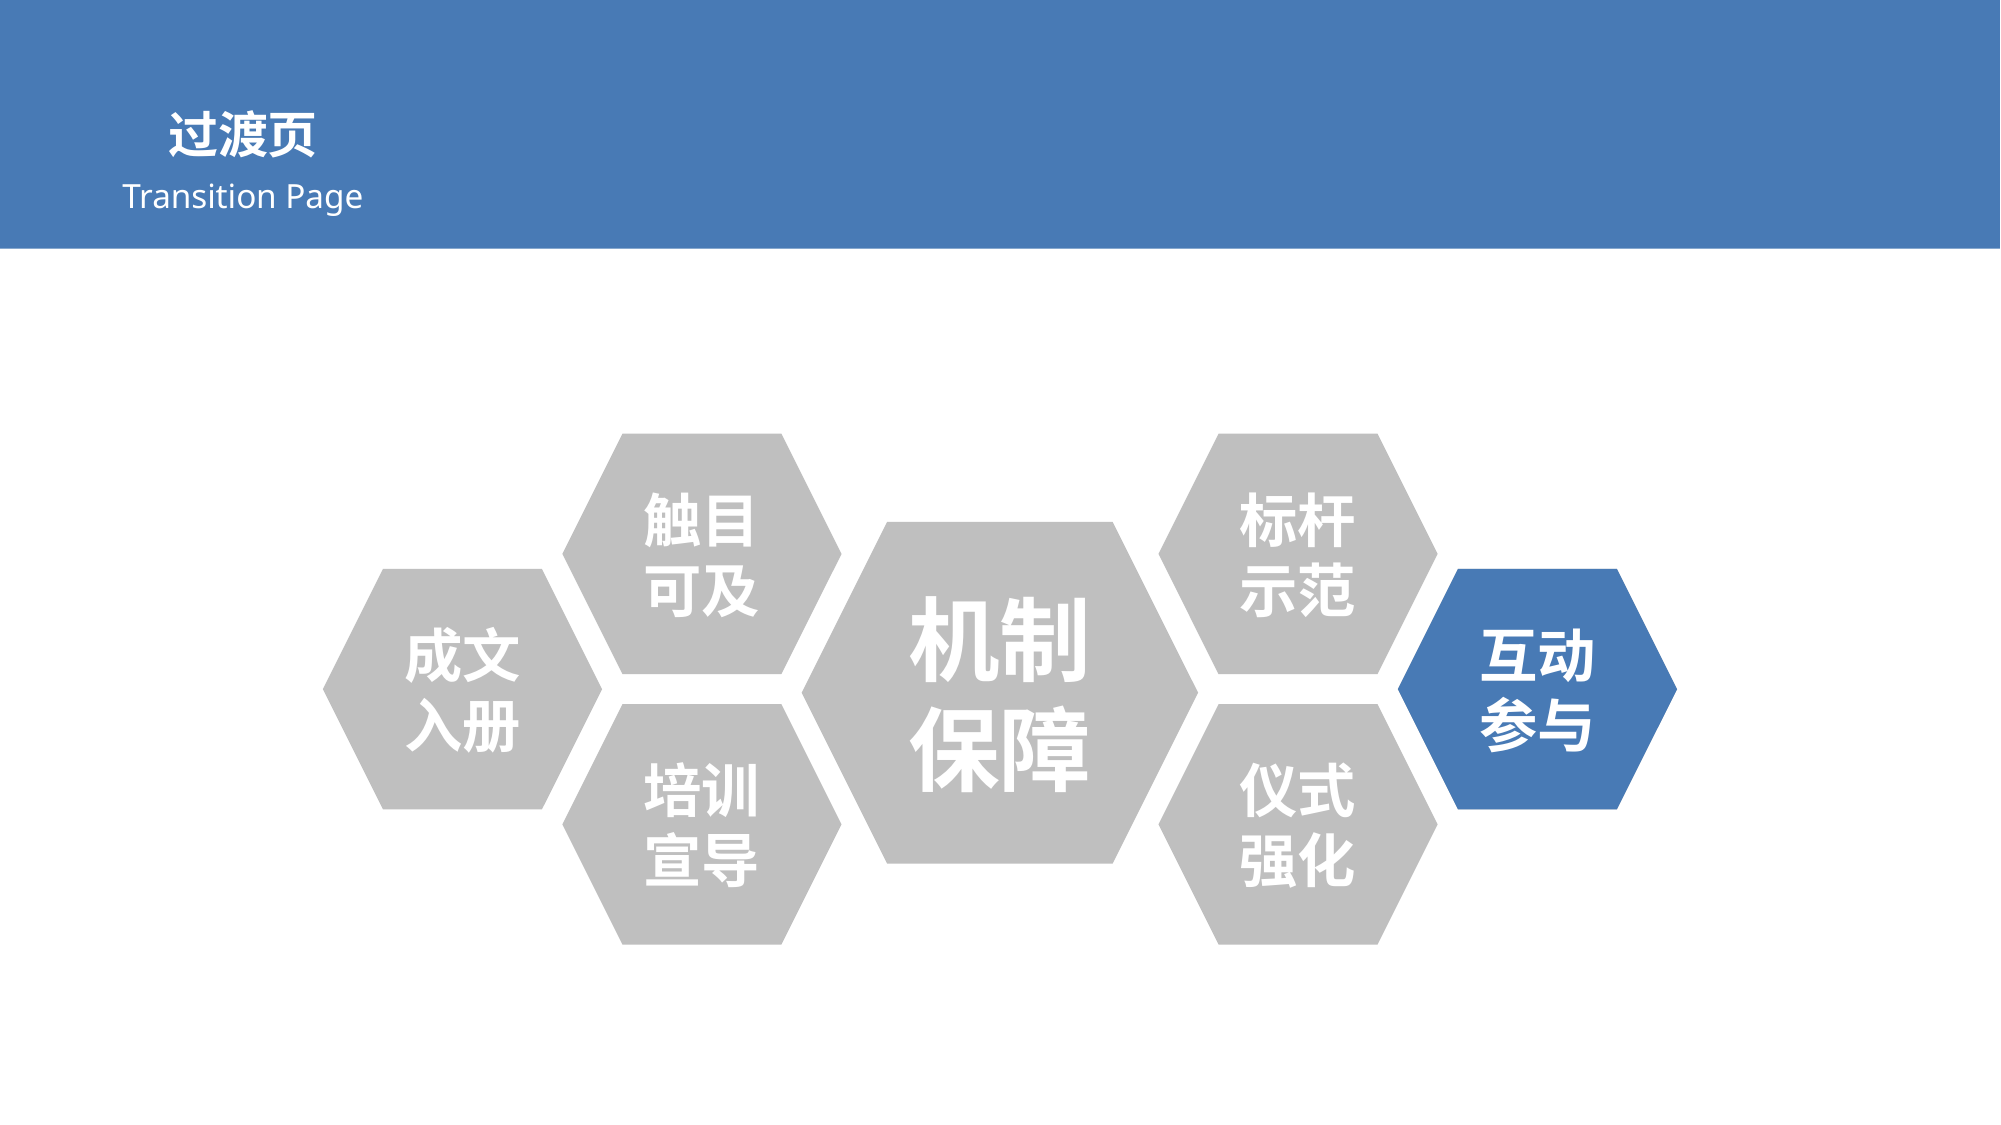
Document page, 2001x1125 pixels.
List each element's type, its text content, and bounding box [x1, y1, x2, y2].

text_box 互动 参与 [1396, 567, 1679, 811]
